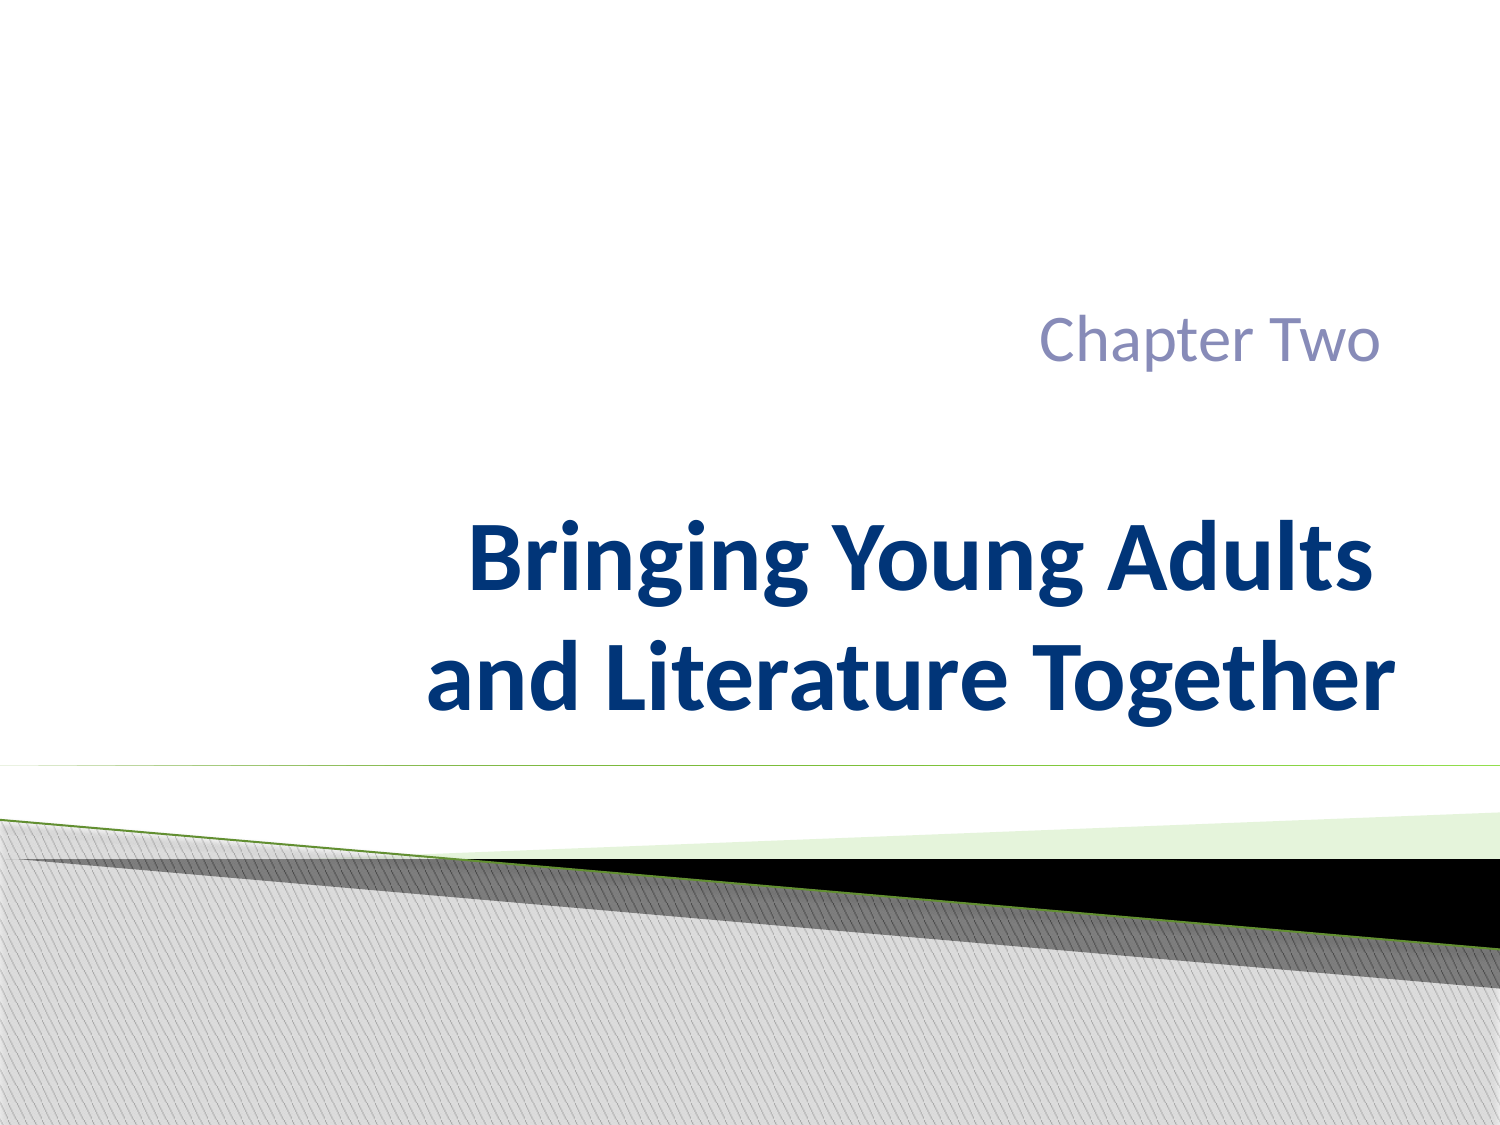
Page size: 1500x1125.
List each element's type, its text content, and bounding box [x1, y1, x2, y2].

title Bringing Young Adults and Literature Together [137, 437, 1413, 738]
picture [5, 859, 1500, 989]
subtitle Chapter Two [125, 287, 1400, 388]
